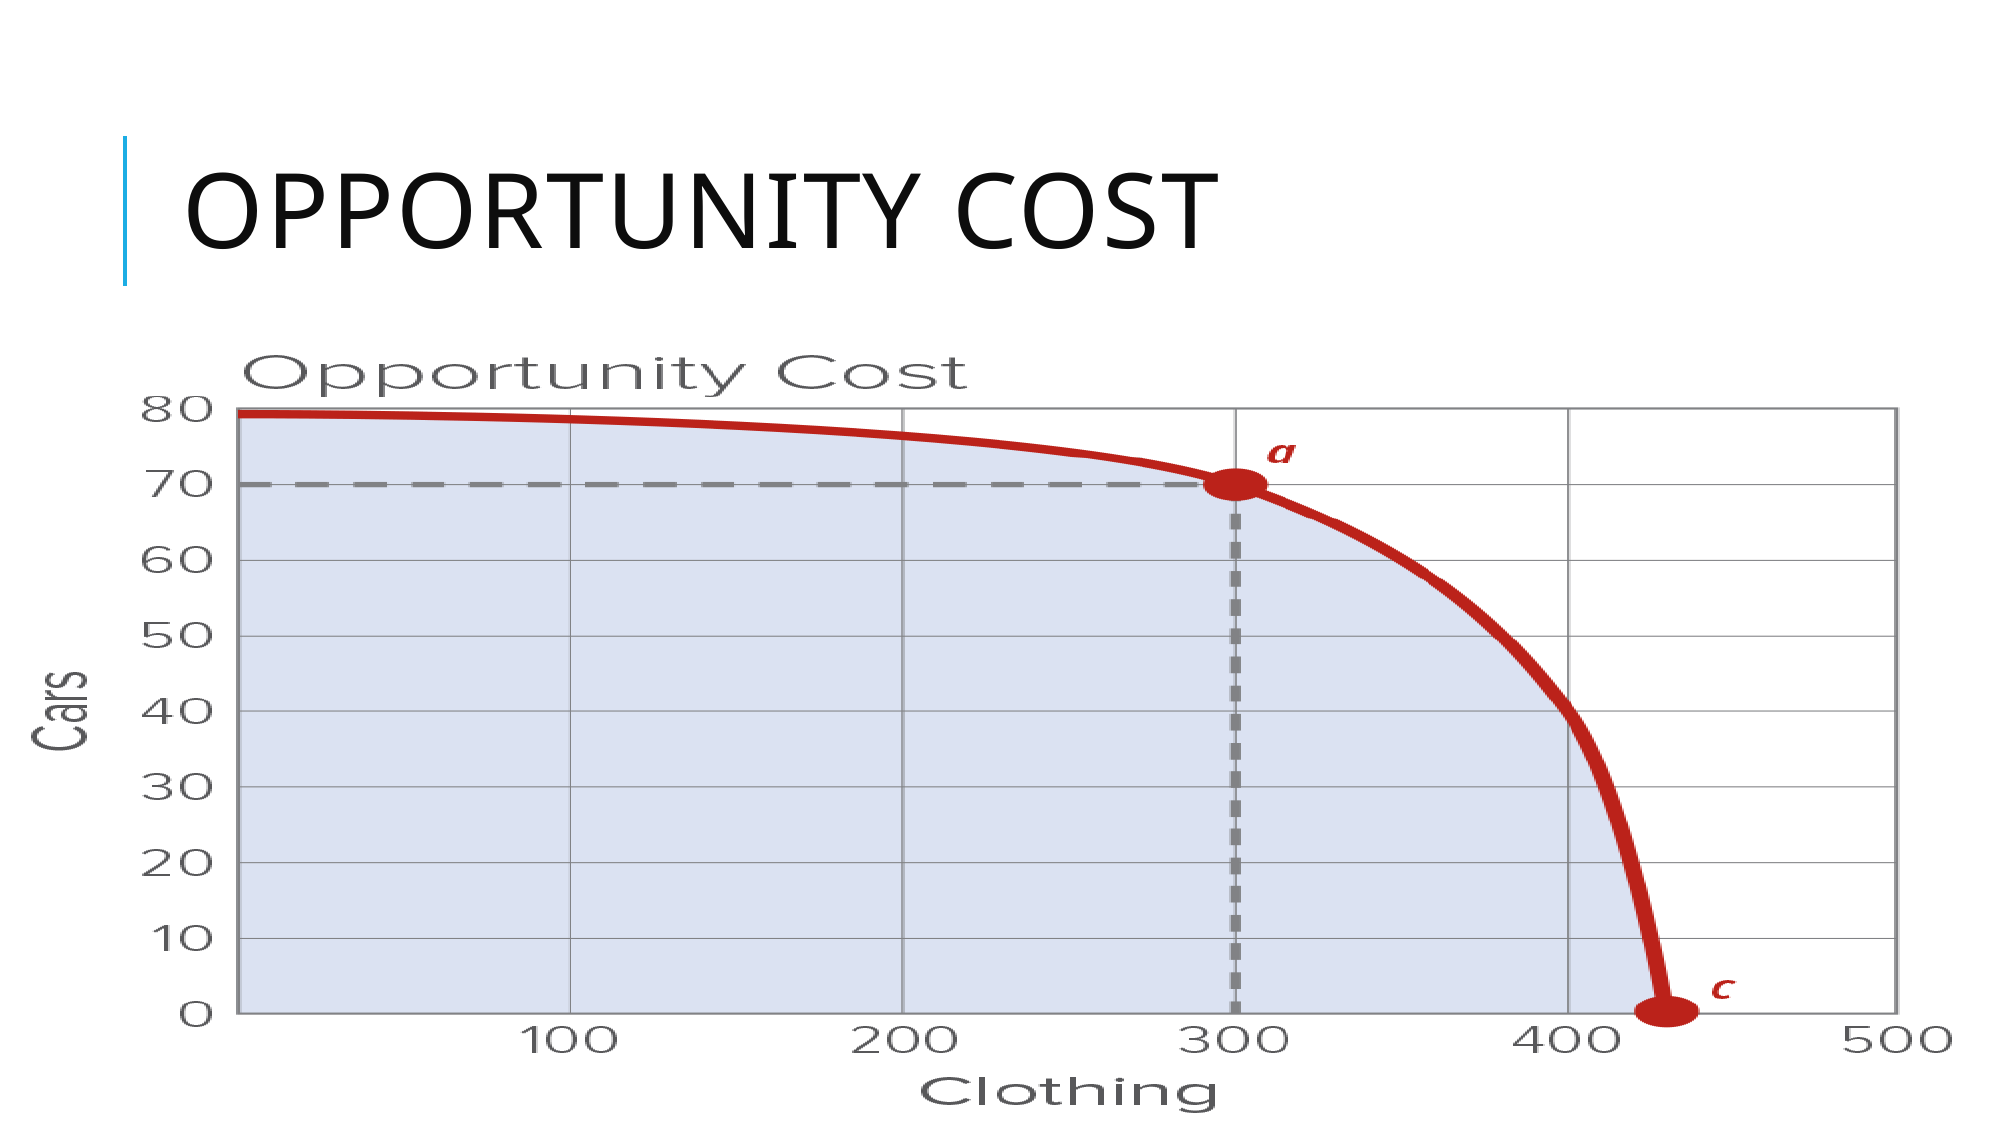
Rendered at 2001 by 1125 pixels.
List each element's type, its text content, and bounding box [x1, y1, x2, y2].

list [0, 335, 2000, 1125]
title Opportunity cost [168, 96, 1763, 331]
